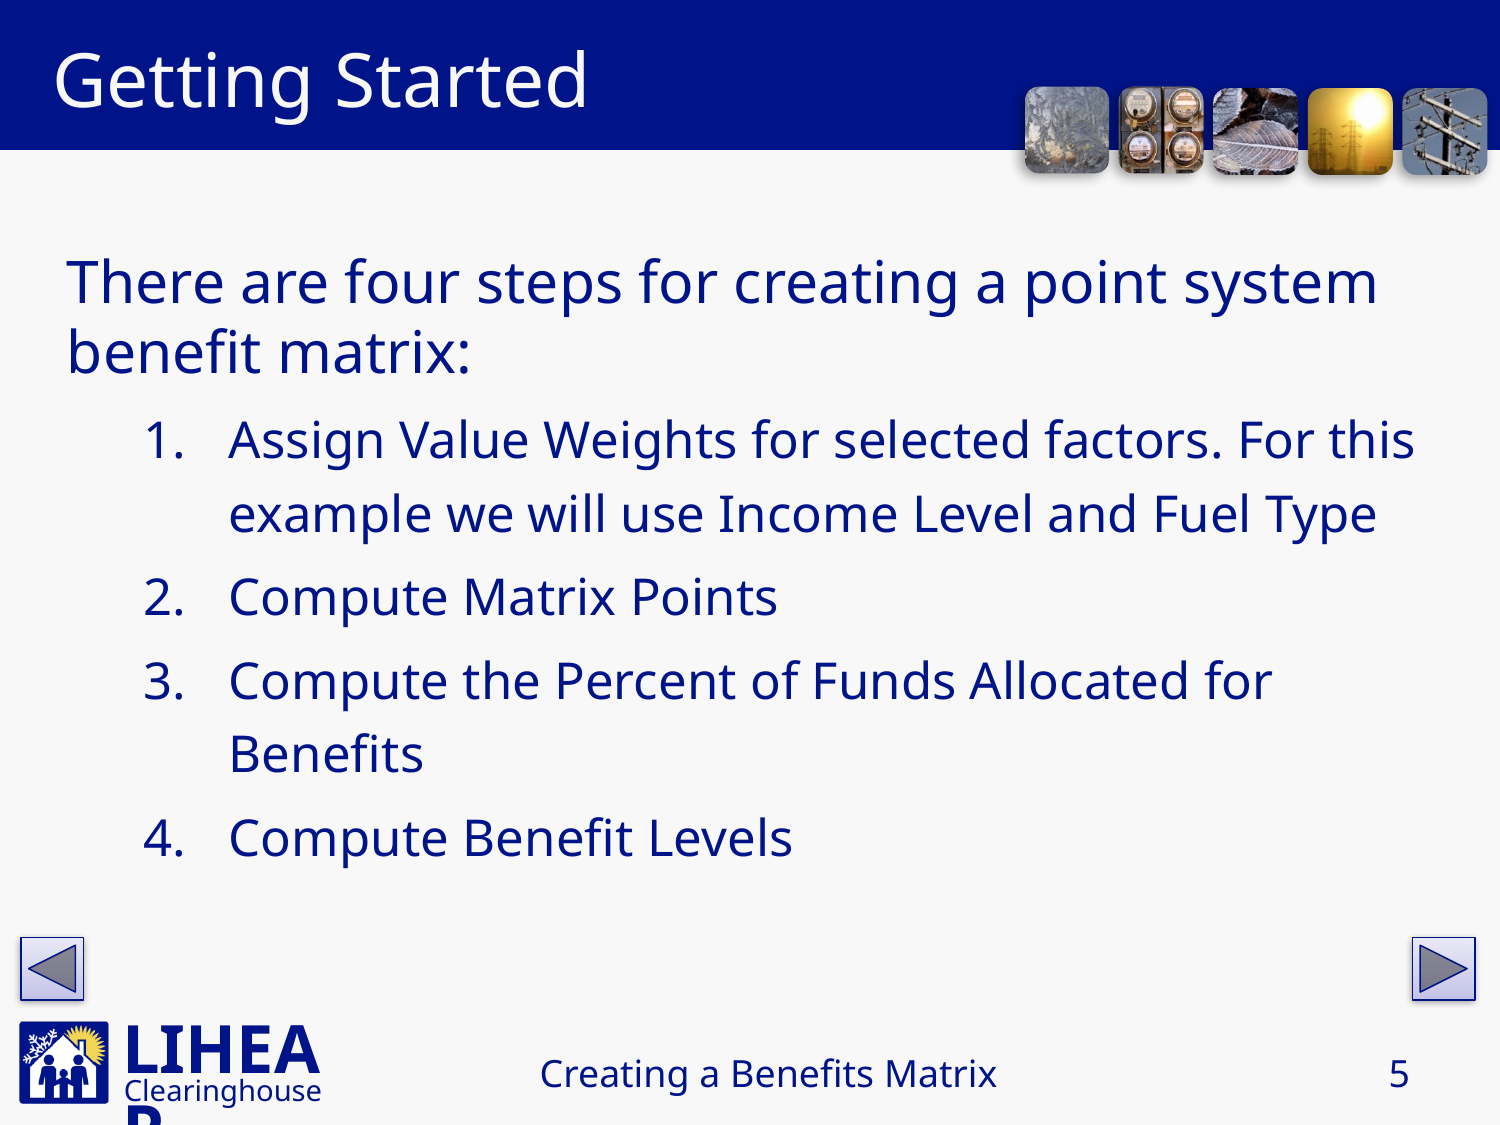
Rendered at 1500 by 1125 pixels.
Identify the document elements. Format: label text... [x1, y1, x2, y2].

text_box [1412, 937, 1476, 1001]
picture [1025, 163, 1109, 174]
list There are four steps for creating a point system benefit matrix: Assign Value Weights for selected factors. For this example we will use Income Level and Fuel Type Compute Matrix Points Compute the Percent of Funds Allocated for Benefits Compute Benefit Levels [52, 237, 1444, 913]
picture [1213, 163, 1298, 175]
picture [1119, 163, 1204, 174]
footer Creating a Benefits Matrix [450, 1042, 1088, 1103]
text_box [20, 937, 84, 1001]
title Getting Started [37, 24, 1388, 163]
slide_number 5 [1088, 1042, 1425, 1103]
picture [12, 1017, 113, 1107]
picture [1308, 91, 1393, 175]
picture [1402, 88, 1488, 175]
